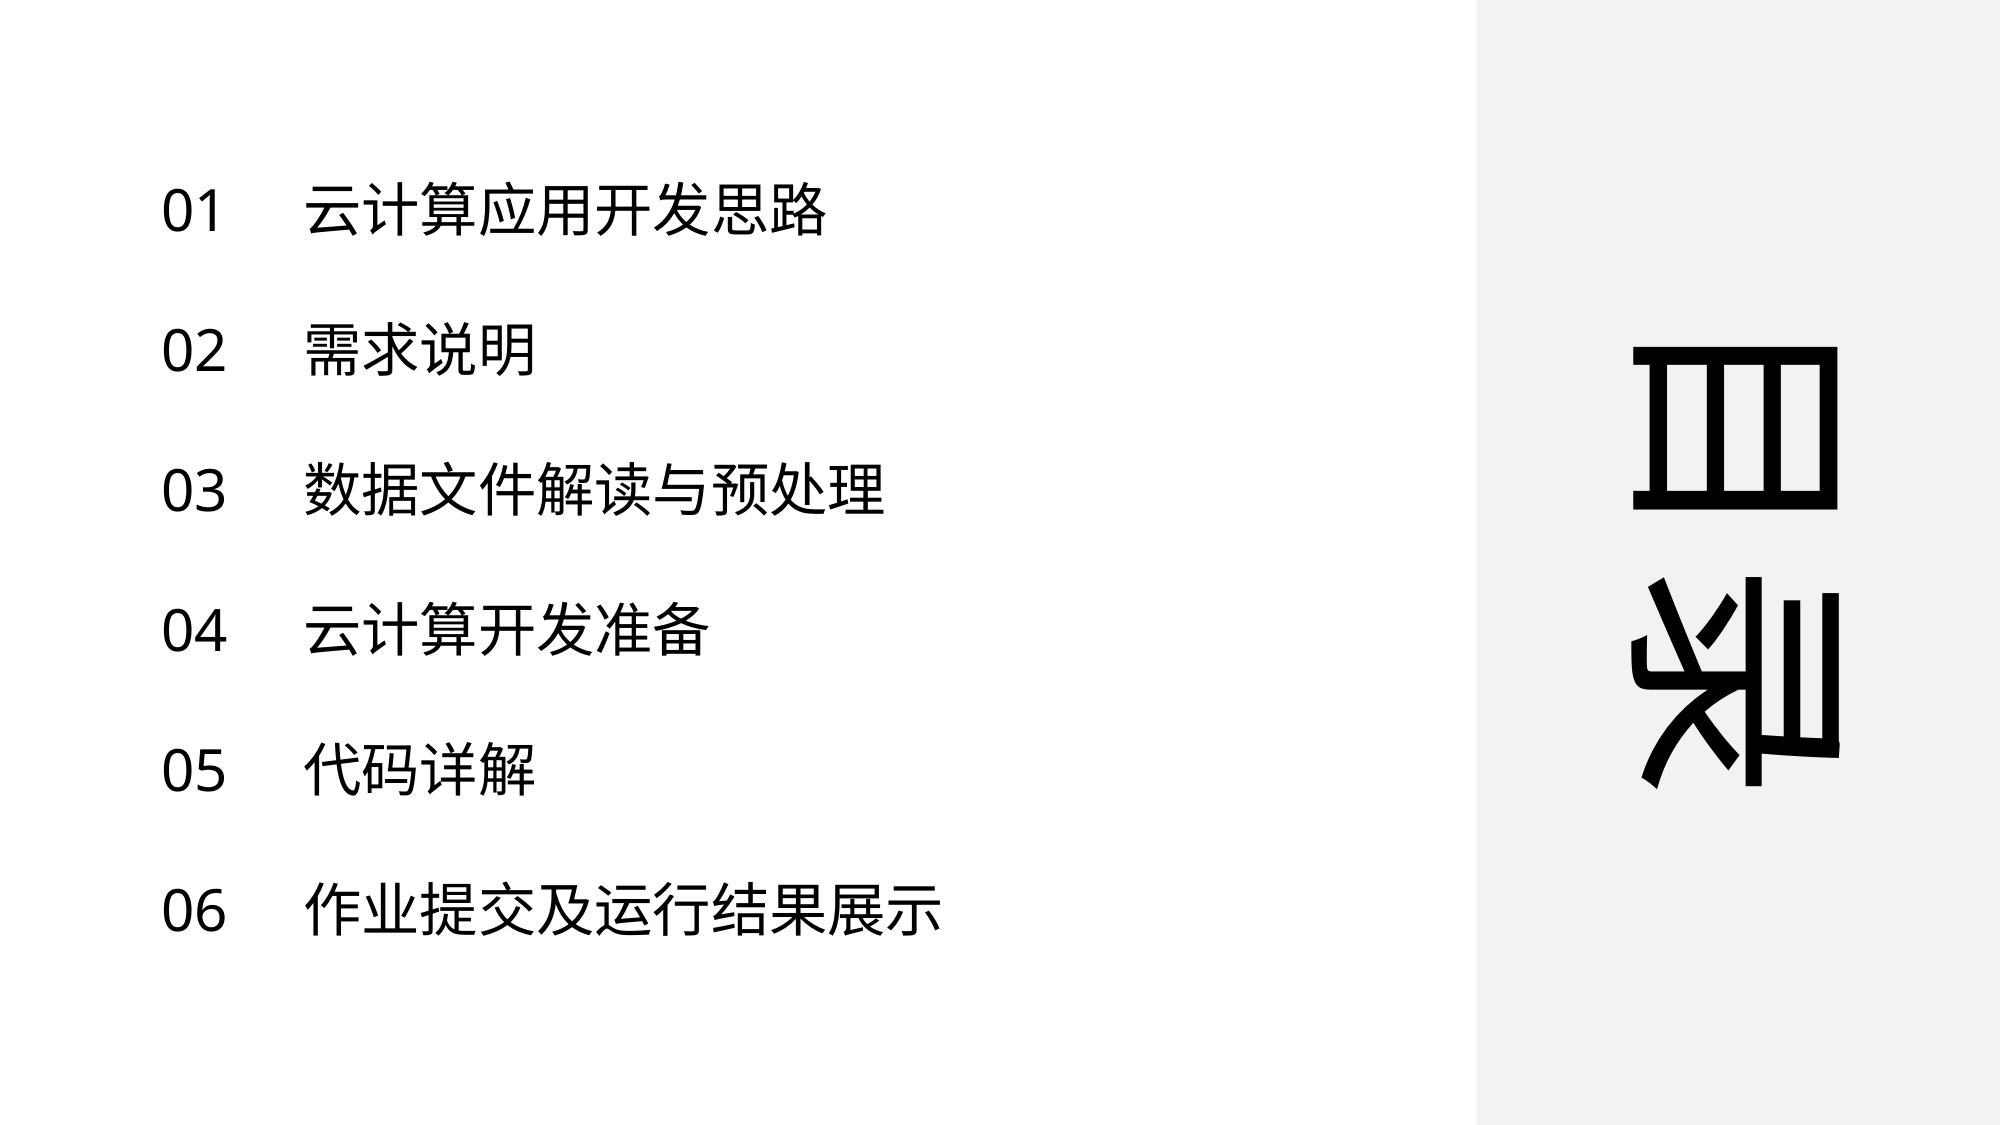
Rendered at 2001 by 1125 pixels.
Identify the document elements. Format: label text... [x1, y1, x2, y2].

text_box 01 云计算应用开发思路 02 需求说明 03 数据文件解读与预处理 04 云计算开发准备 05 代码详解 06 作业提交及运行结果展示 [146, 166, 1148, 951]
text_box 目录 [1578, 294, 1899, 831]
text_box [1476, 0, 2000, 1125]
